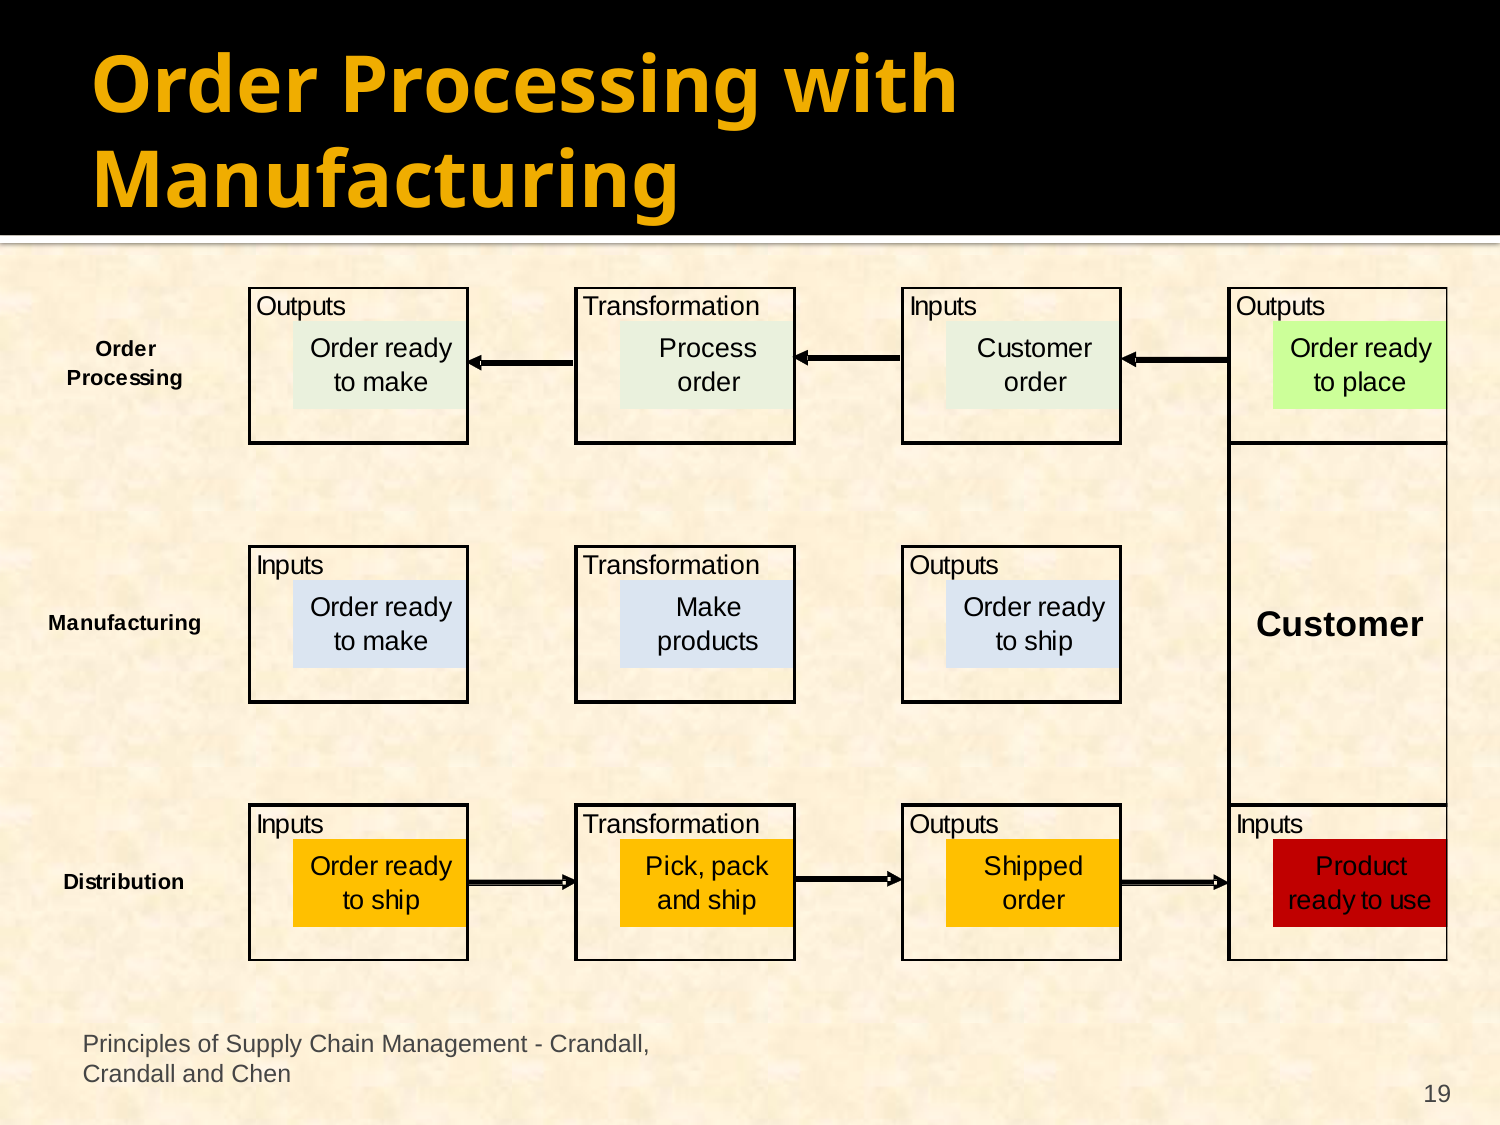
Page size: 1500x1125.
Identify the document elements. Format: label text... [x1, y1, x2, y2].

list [42, 287, 1449, 963]
title Order Processing with Manufacturing [75, 25, 1425, 231]
picture [0, 243, 1500, 1125]
slide_number 19 [1345, 1062, 1467, 1108]
footer Principles of Supply Chain Management - Crandall, Crandall and Chen [75, 1062, 675, 1088]
